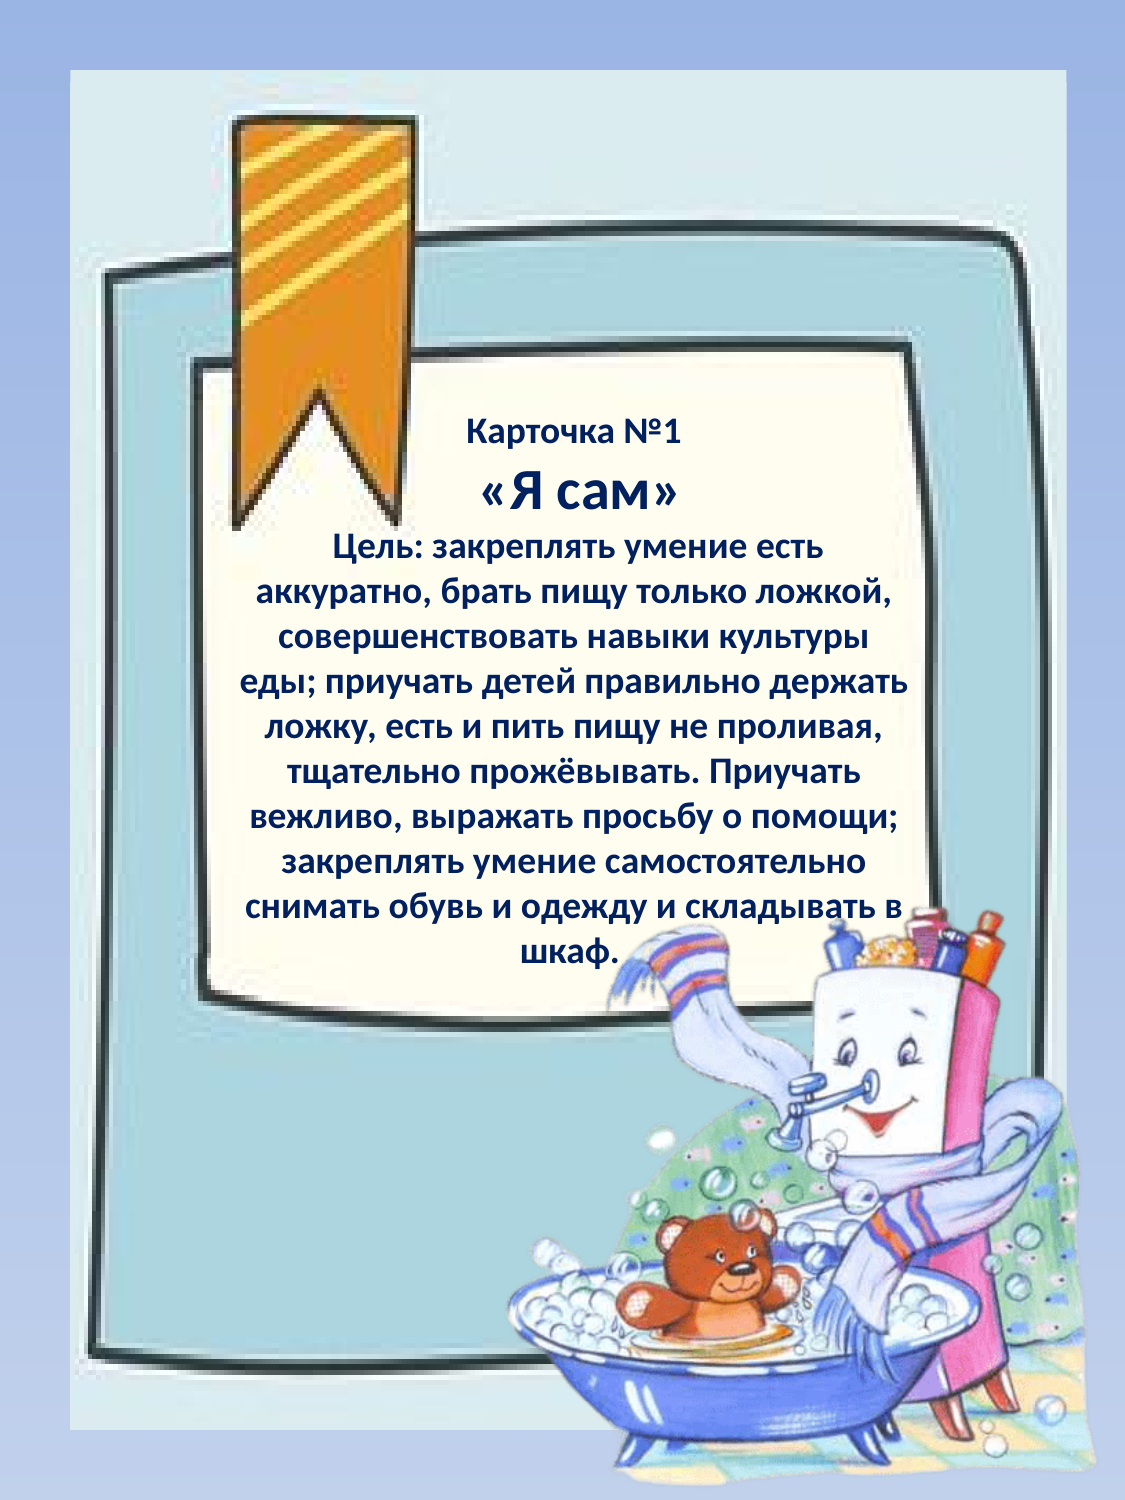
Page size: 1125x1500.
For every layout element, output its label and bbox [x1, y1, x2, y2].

text_box [70, 70, 1125, 1500]
